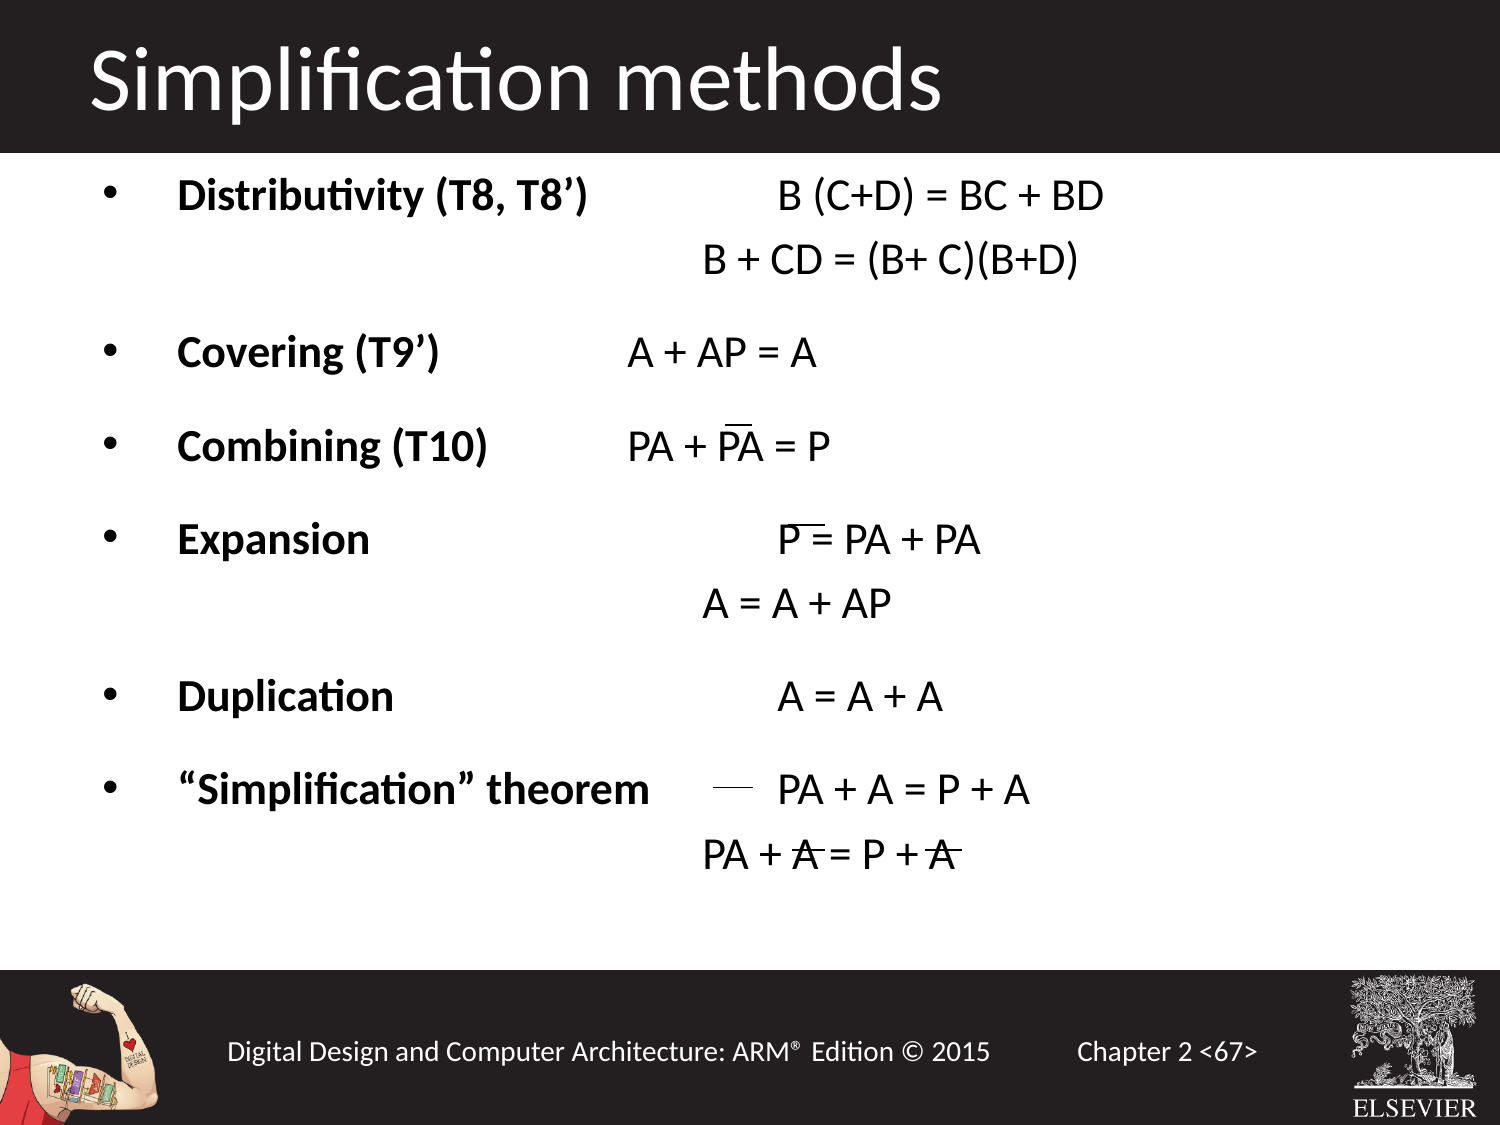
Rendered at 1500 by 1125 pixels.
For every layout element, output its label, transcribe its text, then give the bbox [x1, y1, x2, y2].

text_box Distributivity (T8, T8’) B (C+D) = BC + BD B + CD = (B+ C)(B+D) Covering (T9’) A + AP = A Combining (T10) PA + PA = P Expansion P = PA + PA A = A + AP Duplication A = A + A “Simplification” theorem PA + A = P + A PA + A = P + A [87, 157, 1417, 970]
picture [0, 979, 163, 1125]
picture [1350, 974, 1477, 1117]
text_box Simplification methods [75, 11, 1375, 136]
